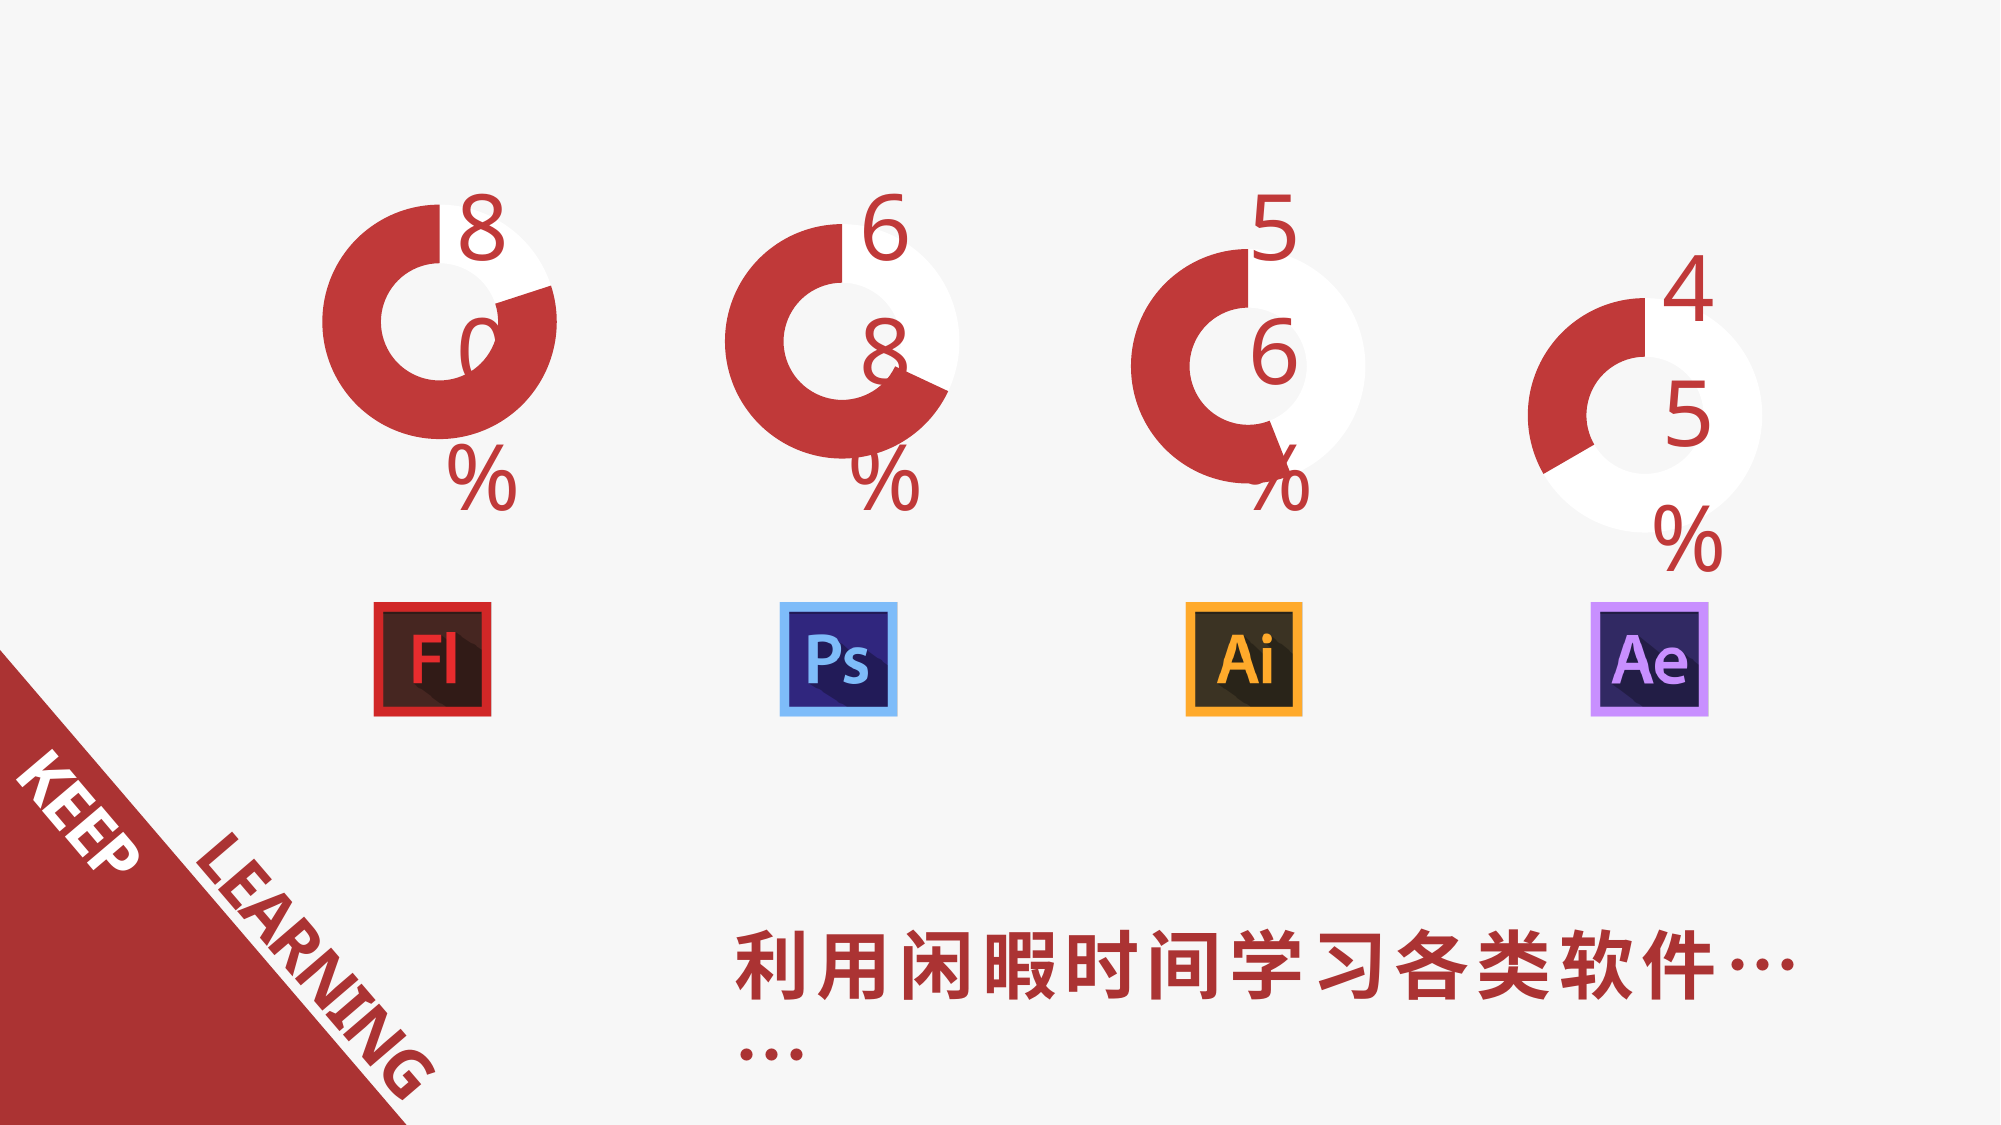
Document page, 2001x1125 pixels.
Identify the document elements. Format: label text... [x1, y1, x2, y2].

text_box KEEP [0, 716, 262, 1017]
text_box [0, 646, 62, 765]
text_box LEARNING [176, 799, 518, 1125]
picture [1589, 599, 1709, 719]
text_box 利用闲暇时间学习各类软件… … [719, 911, 1815, 1107]
picture [372, 599, 492, 719]
text_box [0, 794, 391, 1125]
picture [778, 599, 898, 719]
chart [220, 161, 1862, 599]
picture [1183, 599, 1304, 719]
